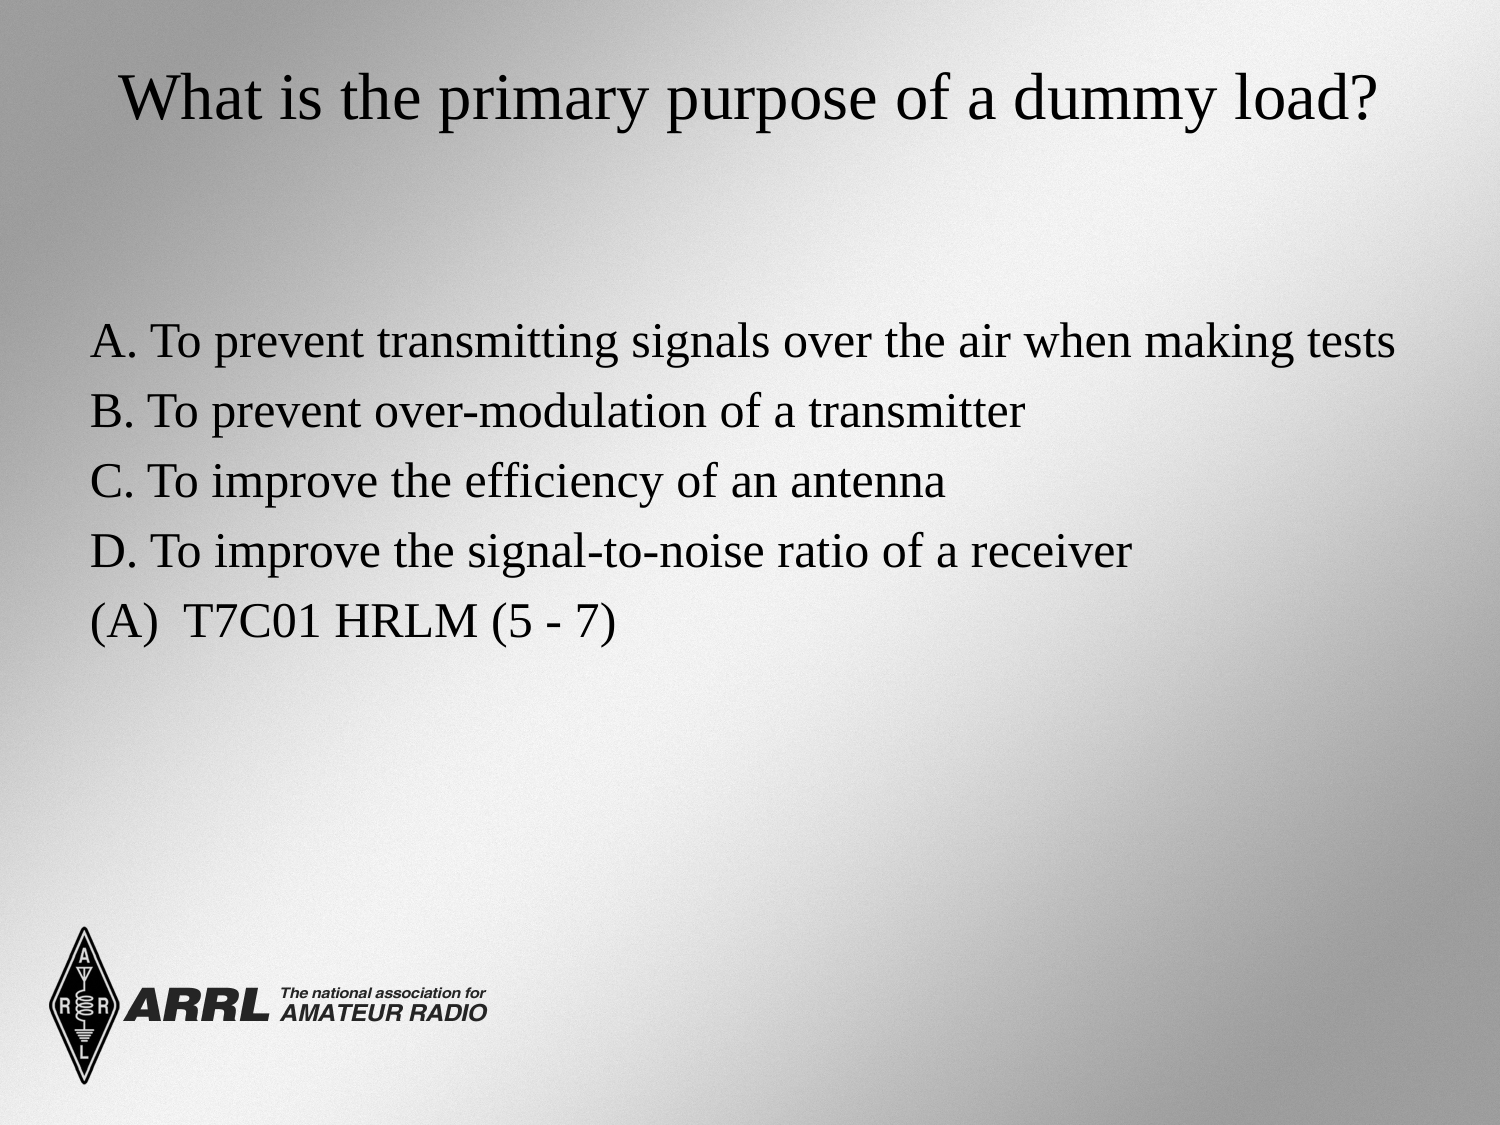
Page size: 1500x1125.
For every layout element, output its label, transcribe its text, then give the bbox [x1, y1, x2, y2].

picture [0, 0, 1500, 1125]
title What is the primary purpose of a dummy load? [75, 45, 1425, 233]
list A. To prevent transmitting signals over the air when making tests B. To prevent over-modulation of a transmitter C. To improve the efficiency of an antenna D. To improve the signal-to-noise ratio of a receiver (A) T7C01 HRLM (5 - 7) [75, 299, 1425, 1005]
